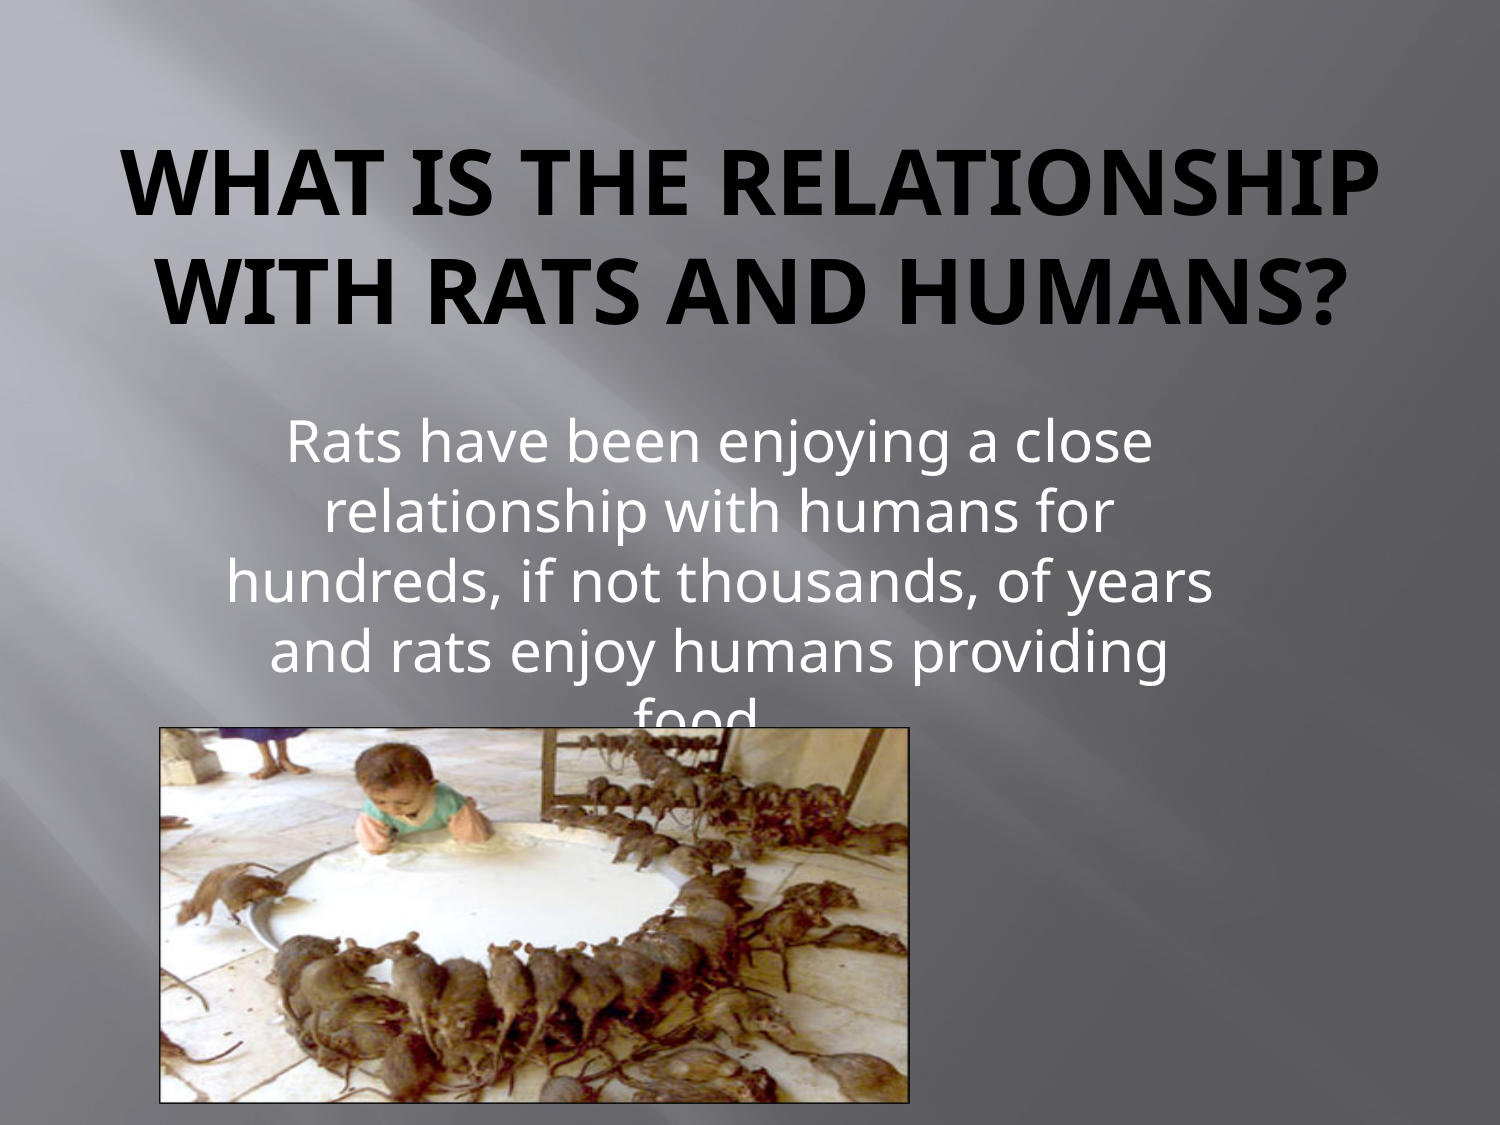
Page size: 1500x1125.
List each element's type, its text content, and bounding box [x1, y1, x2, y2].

picture [159, 727, 910, 1105]
subtitle Rats have been enjoying a close relationship with humans for hundreds, if not thousands, of years and rats enjoy humans providing food. [194, 397, 1245, 685]
title What is the relationship with rats and humans? [76, 42, 1427, 343]
